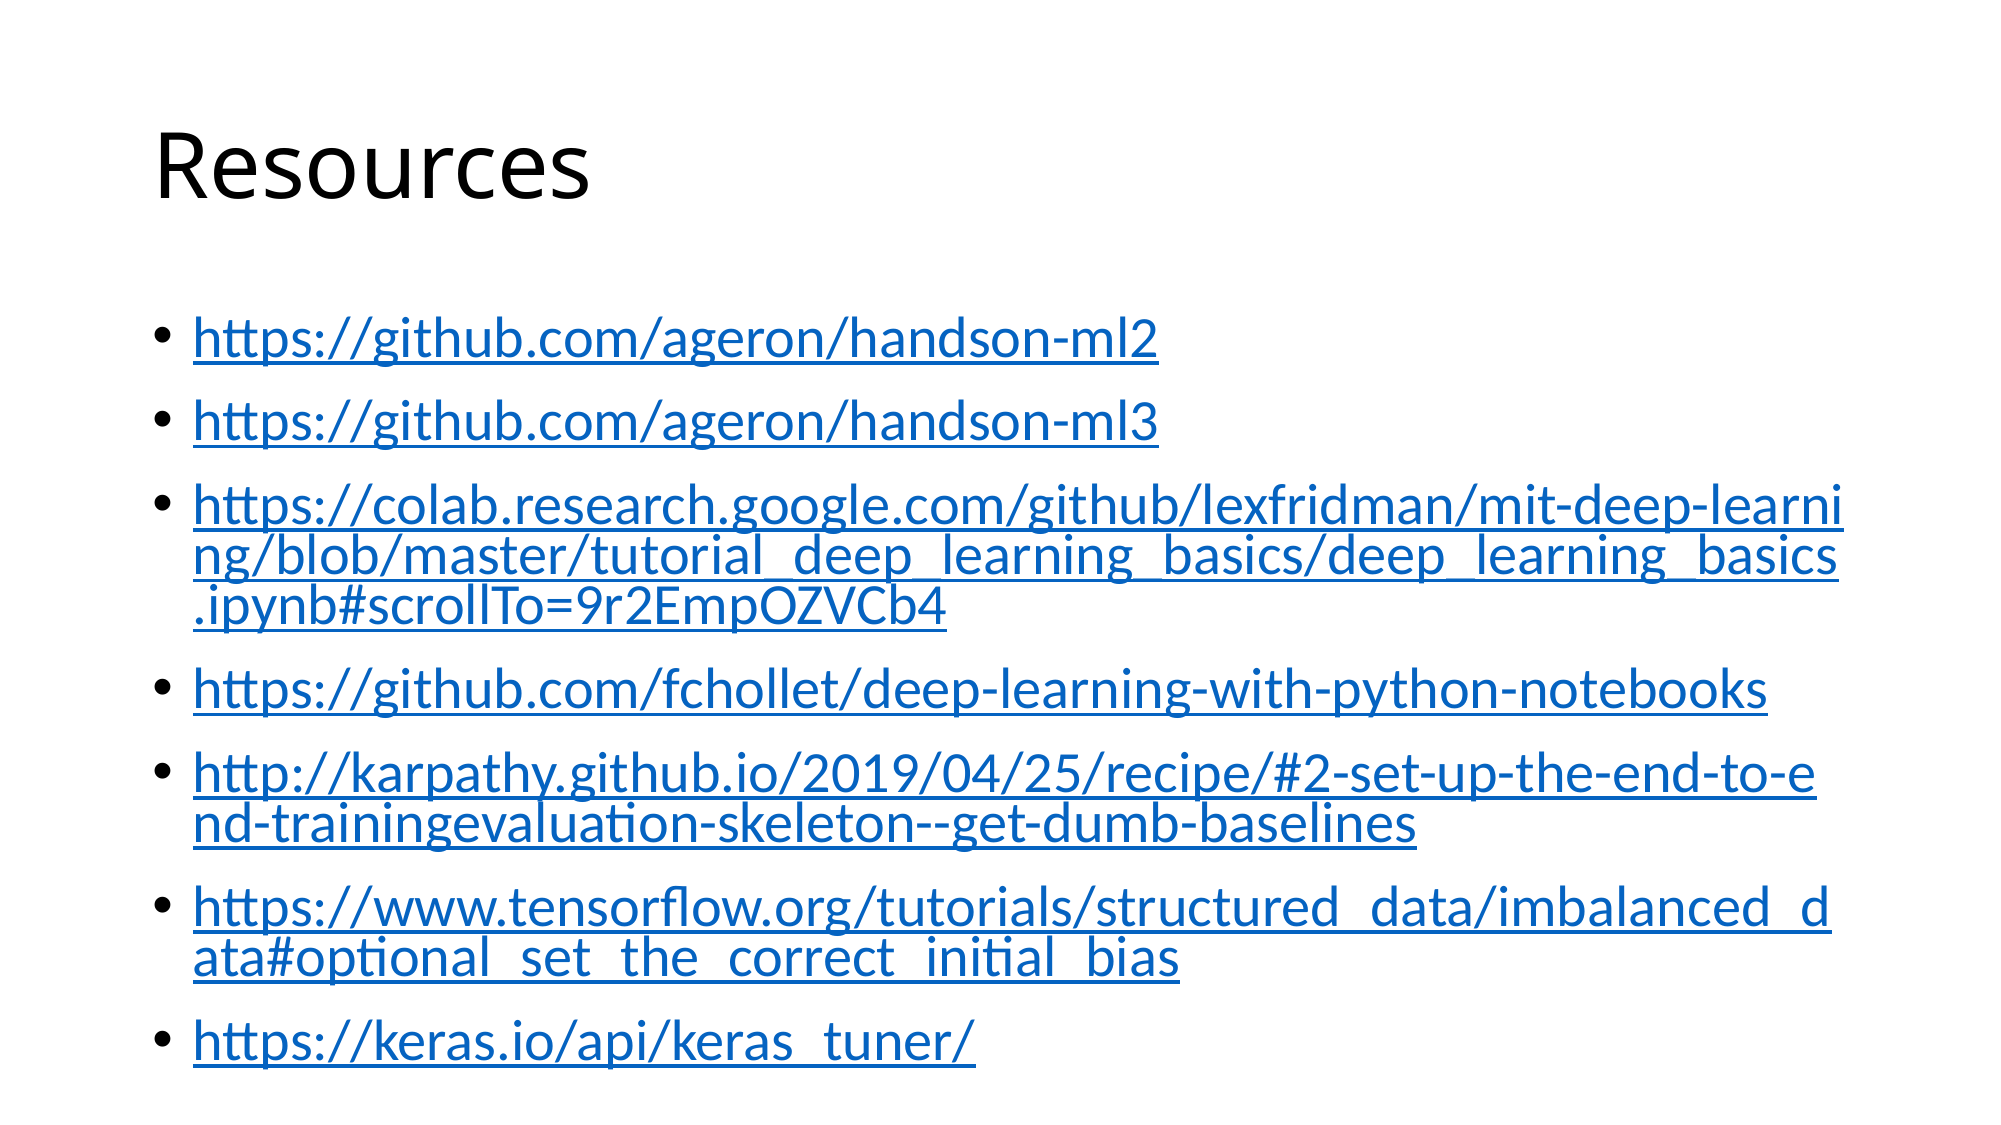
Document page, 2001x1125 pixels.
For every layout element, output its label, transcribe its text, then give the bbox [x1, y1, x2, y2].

list https://github.com/ageron/handson-ml2 https://github.com/ageron/handson-ml3 https://colab.research.google.com/github/lexfridman/mit-deep-learning/blob/master/tutorial_deep_learning_basics/deep_learning_basics.ipynb#scrollTo=9r2EmpOZVCb4 https://github.com/fchollet/deep-learning-with-python-notebooks http://karpathy.github.io/2019/04/25/recipe/#2-set-up-the-end-to-end-trainingevaluation-skeleton--get-dumb-baselines https://www.tensorflow.org/tutorials/structured_data/imbalanced_data#optional_set_the_correct_initial_bias https://keras.io/api/keras_tuner/ [137, 299, 1863, 1014]
title Resources [137, 59, 1863, 278]
